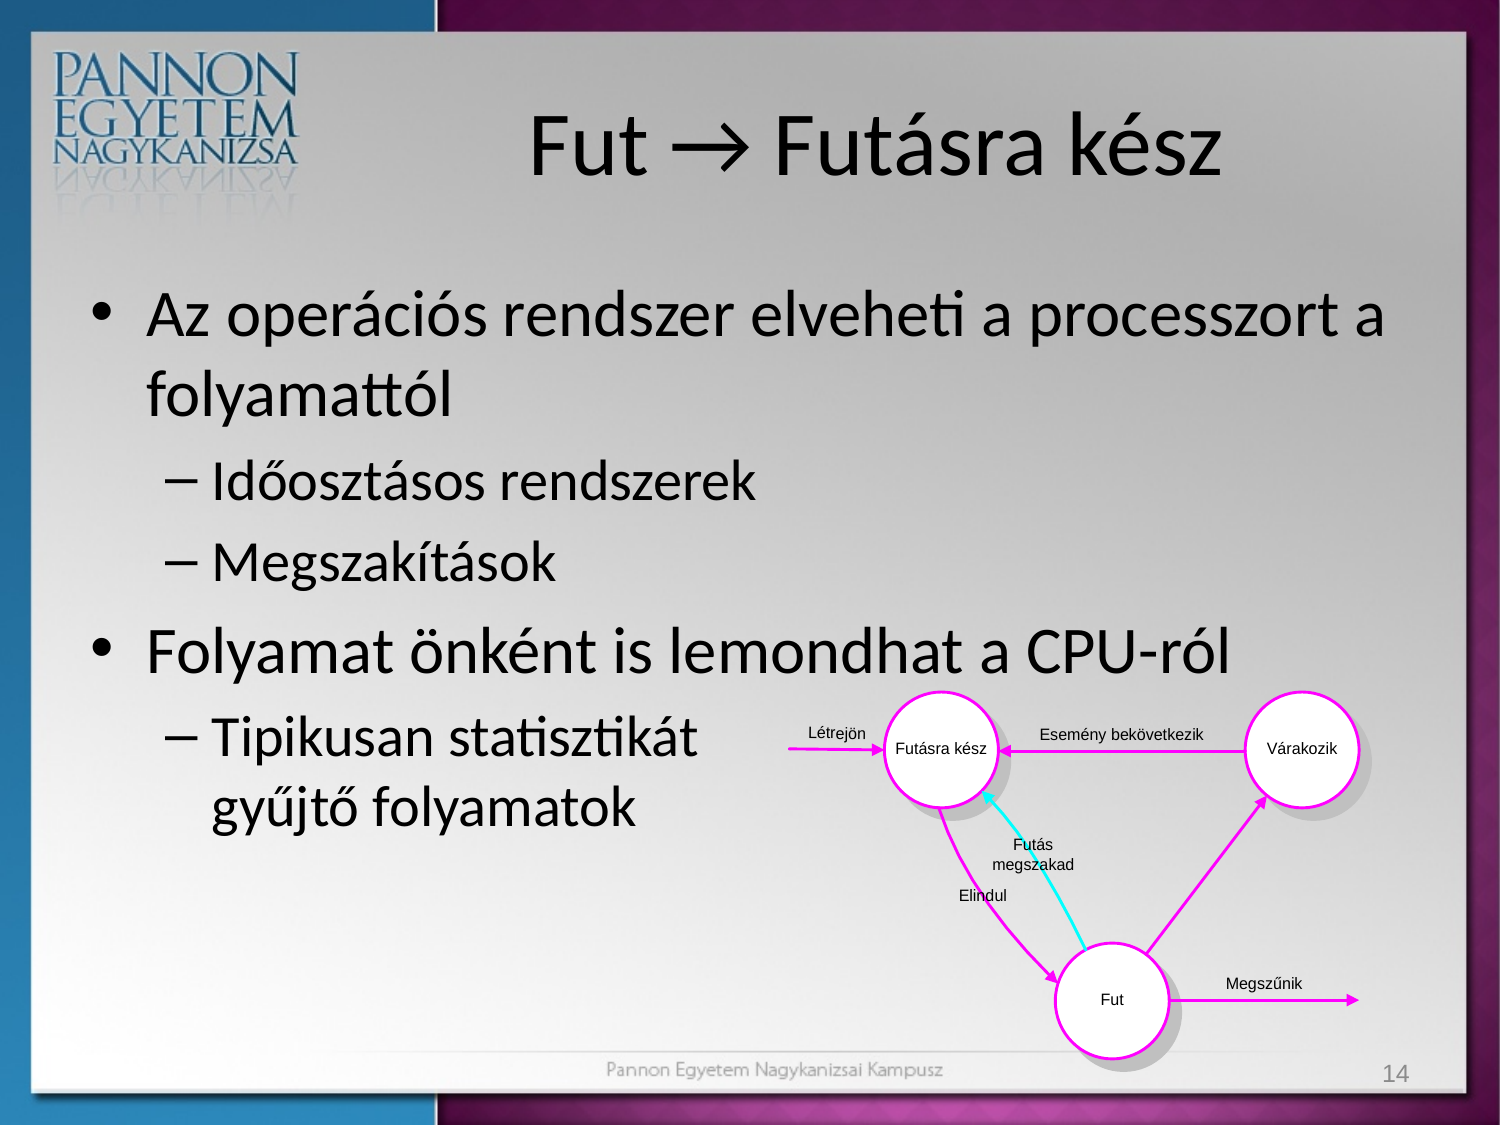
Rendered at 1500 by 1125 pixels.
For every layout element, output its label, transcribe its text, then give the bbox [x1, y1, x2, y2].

title Fut → Futásra kész [328, 45, 1425, 233]
list Az operációs rendszer elveheti a processzort a folyamattól Időosztásos rendszerek Megszakítások Folyamat önként is lemondhat a CPU-ról Tipikusan statisztikát gyűjtő folyamatok [75, 262, 1425, 1038]
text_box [773, 687, 1376, 1076]
slide_number 14 [1074, 1042, 1425, 1103]
picture [0, 0, 1500, 1125]
